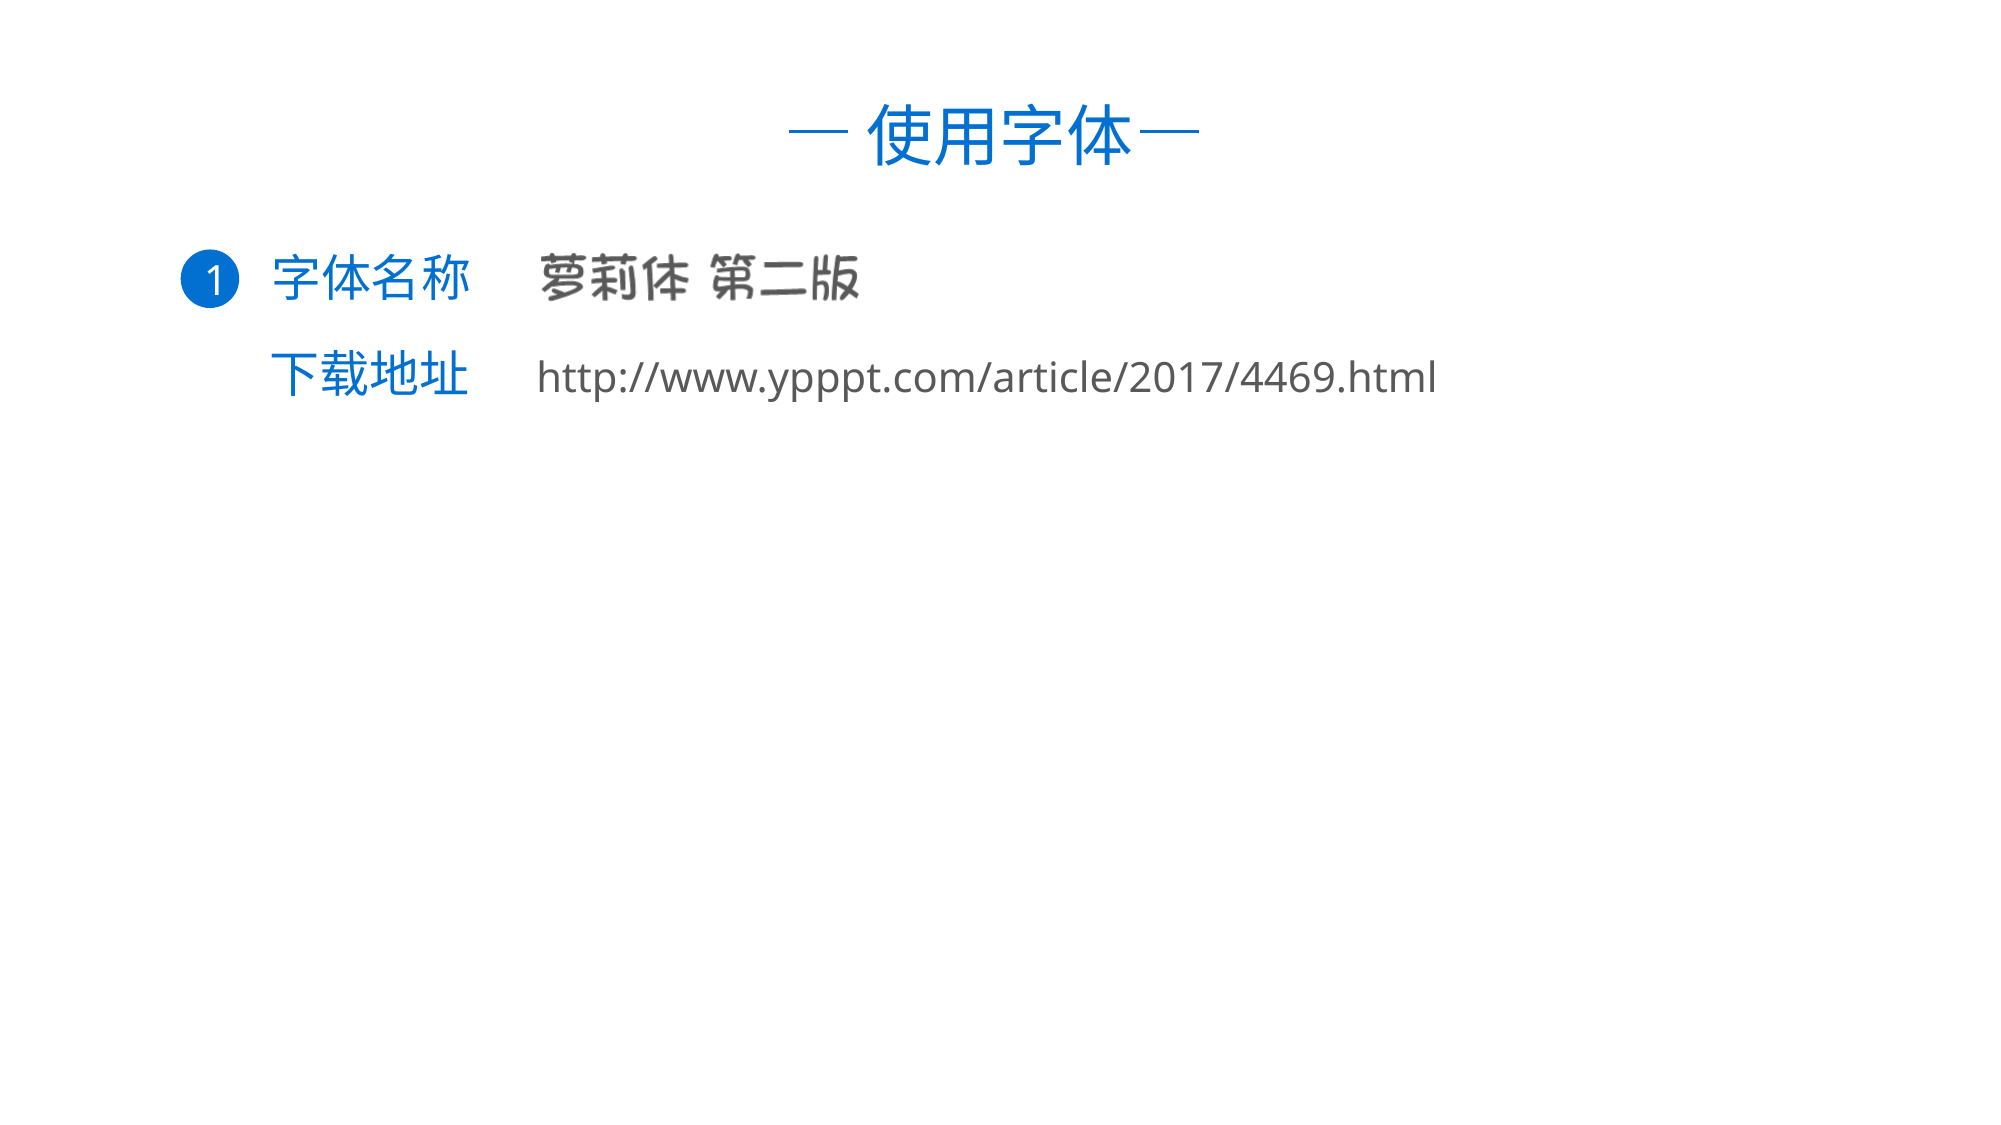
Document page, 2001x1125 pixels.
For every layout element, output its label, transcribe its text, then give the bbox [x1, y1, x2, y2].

picture [507, 235, 908, 342]
text_box 下载地址 [254, 334, 491, 410]
text_box 1 [179, 248, 241, 310]
text_box 使用字体 [830, 70, 1170, 182]
text_box 字体名称 [256, 239, 507, 315]
text_box http://www.ypppt.com/article/2017/4469.html [521, 343, 1558, 409]
